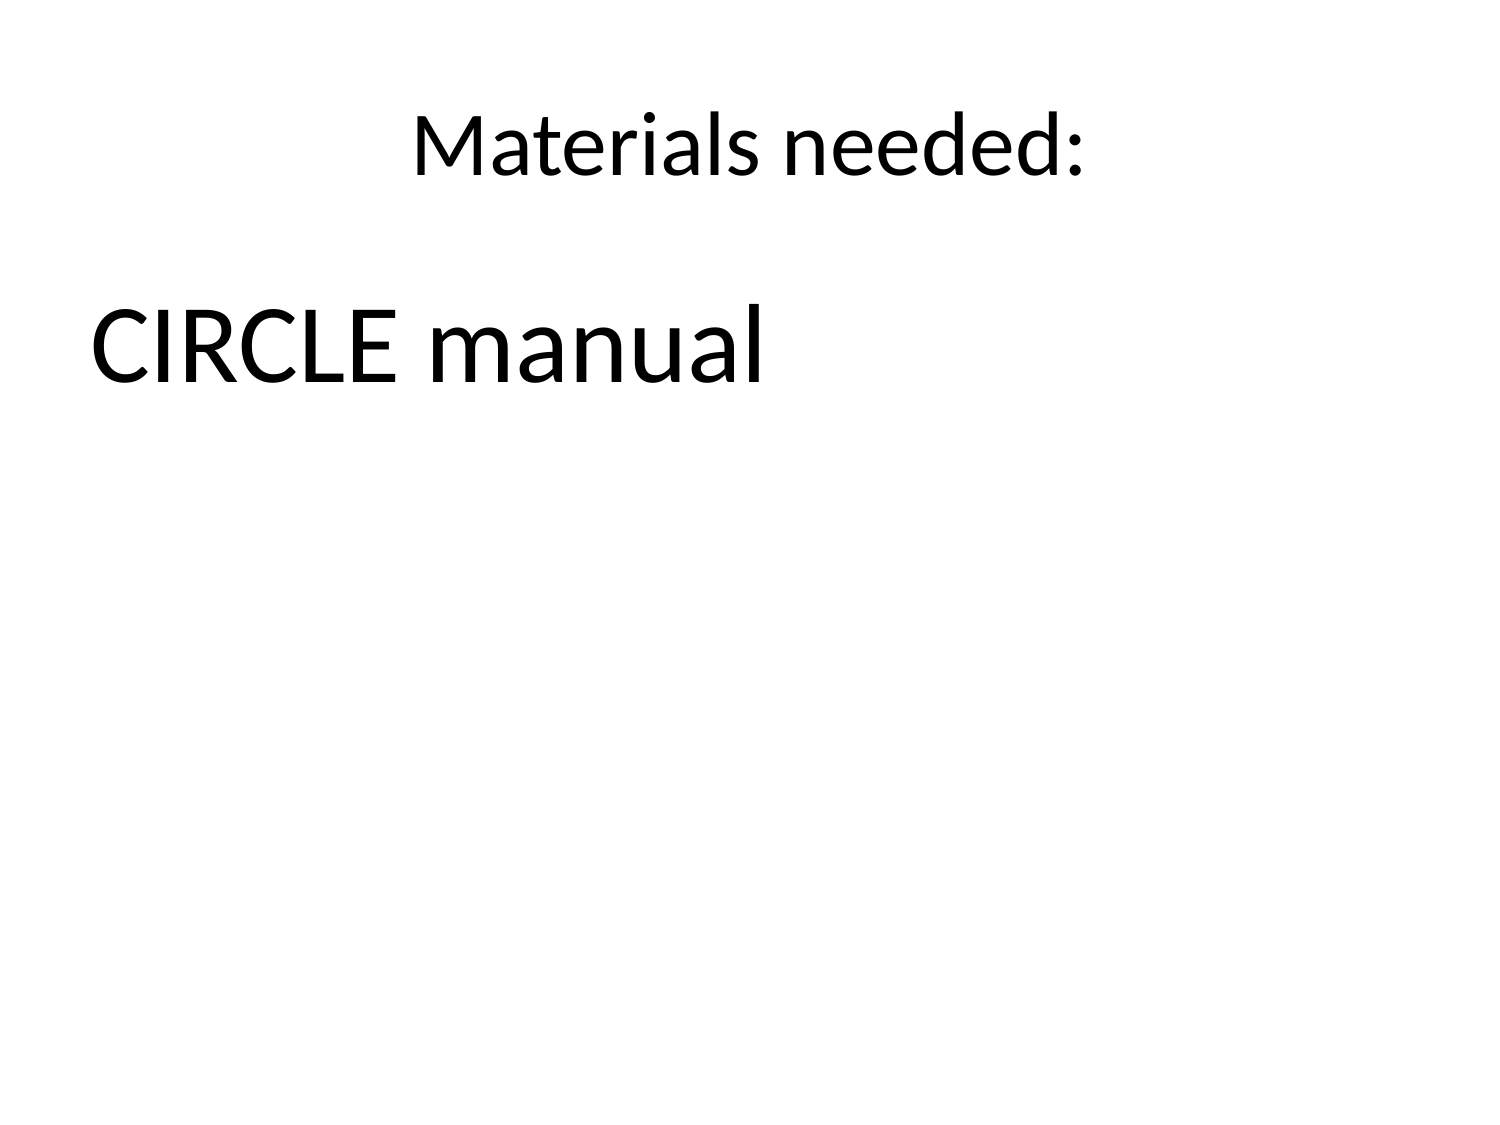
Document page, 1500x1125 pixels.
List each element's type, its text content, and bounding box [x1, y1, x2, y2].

list CIRCLE manual [75, 262, 1425, 1005]
title Materials needed: [75, 45, 1425, 233]
